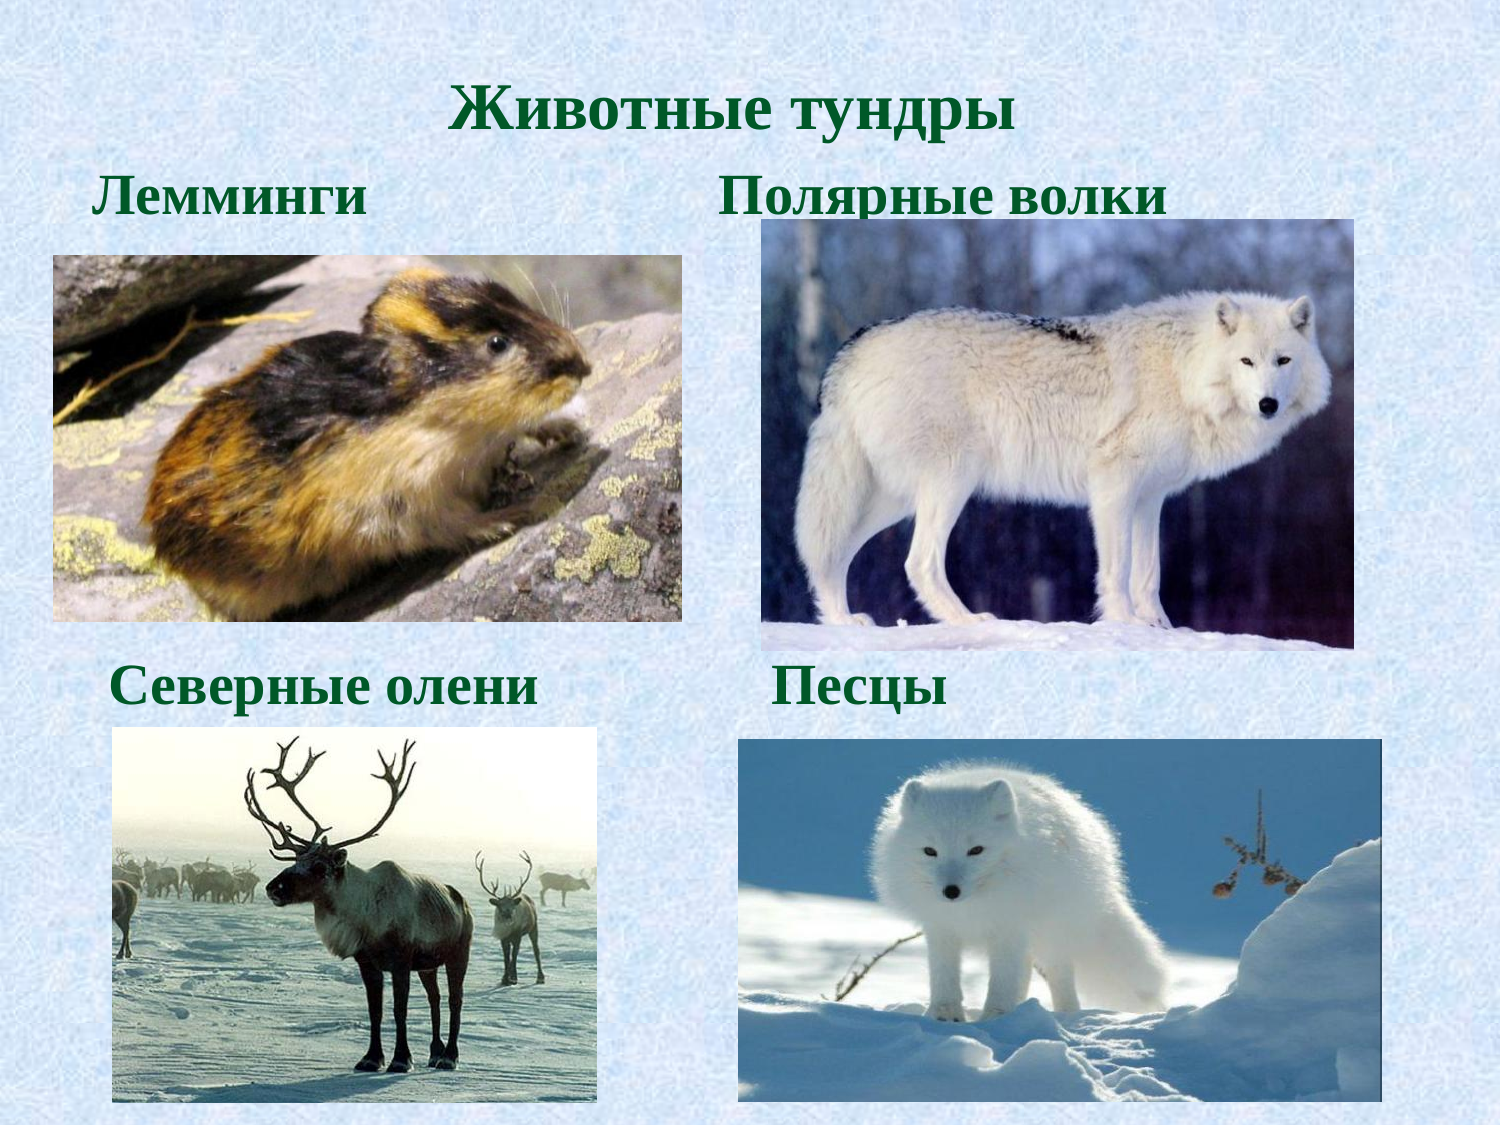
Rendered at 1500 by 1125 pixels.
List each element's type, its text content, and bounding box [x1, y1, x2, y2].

text_box Лемминги Полярные волки Северные олени Песцы [78, 148, 1445, 724]
text_box Животные тундры [111, 55, 1354, 150]
picture [0, 0, 1500, 1125]
